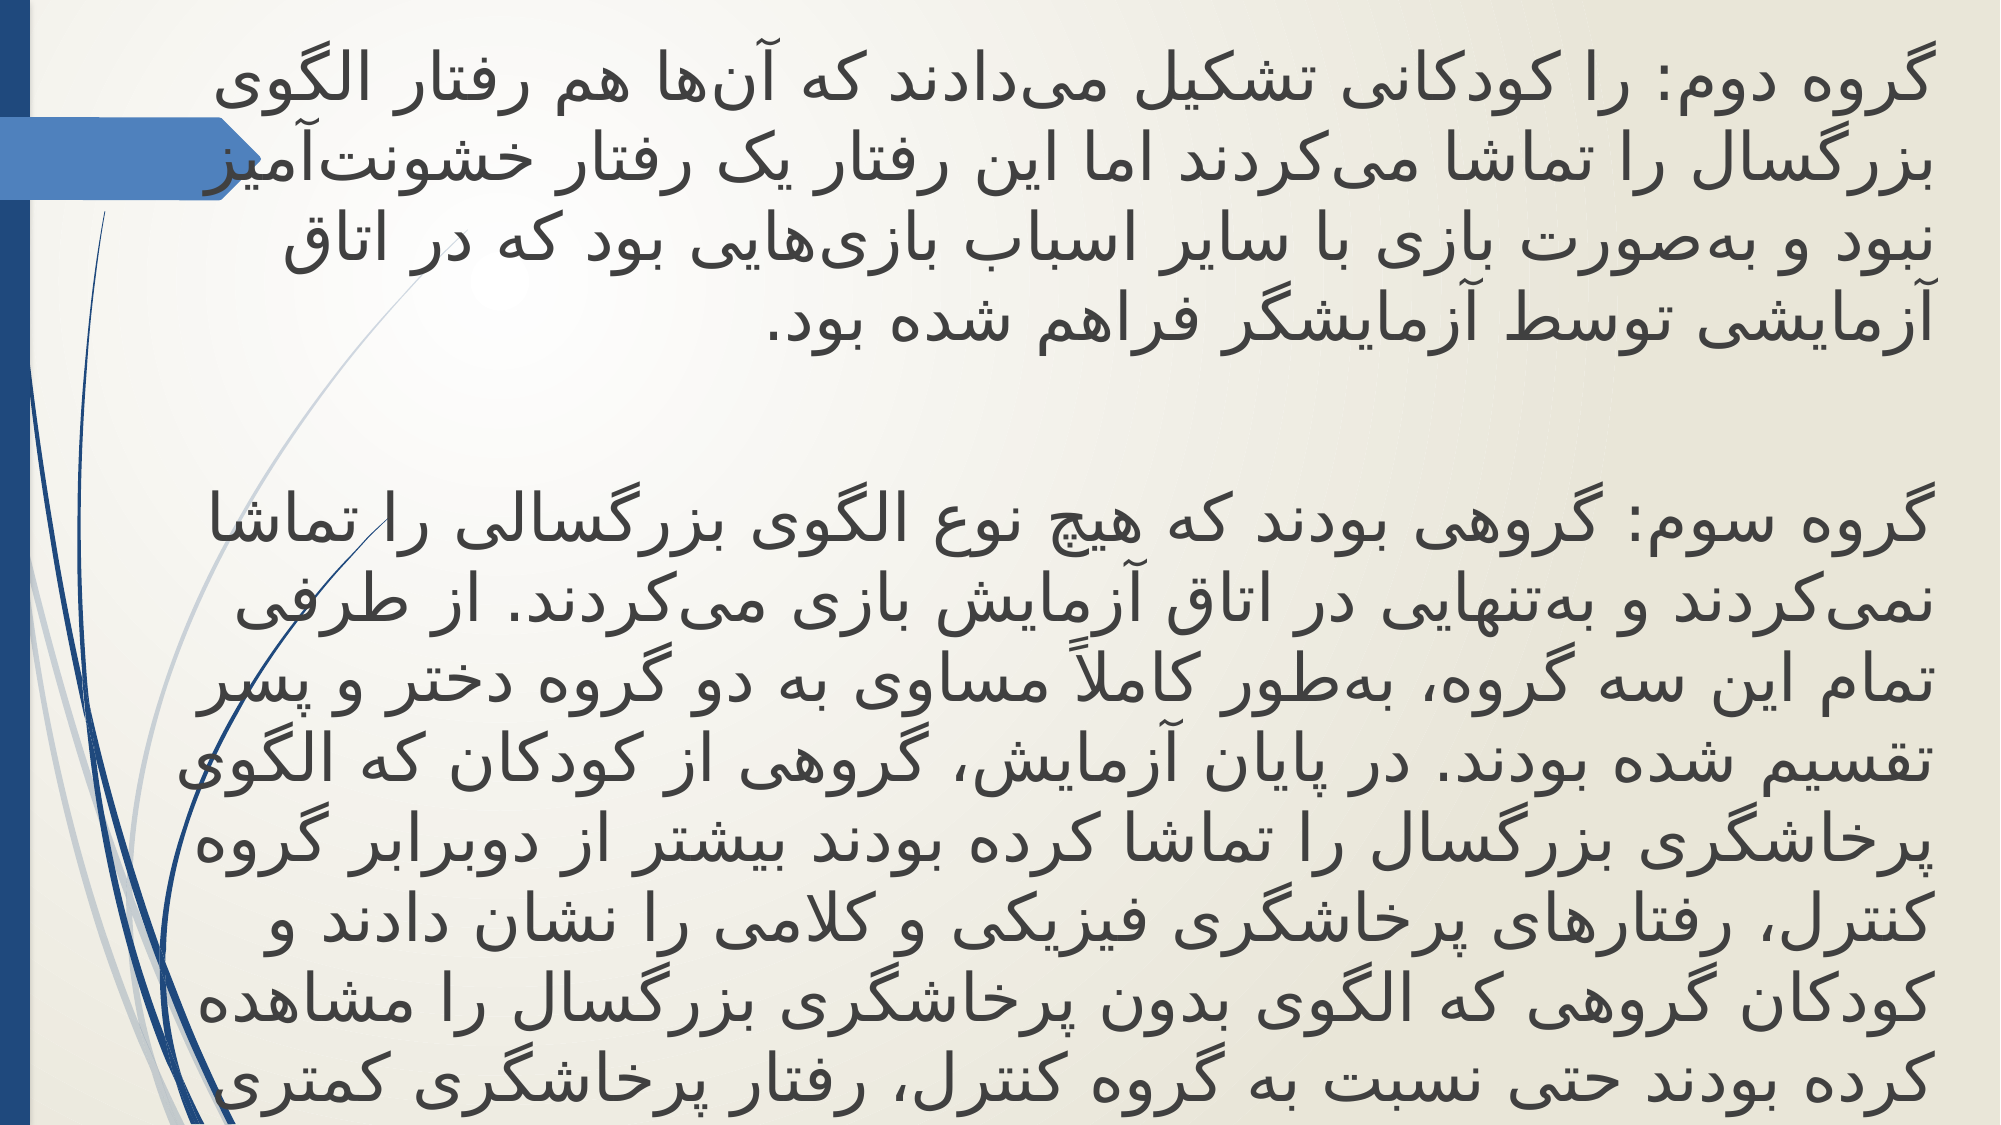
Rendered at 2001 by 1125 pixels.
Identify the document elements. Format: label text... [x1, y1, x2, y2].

list گروه دوم: را کودکانی تشکیل می‌دادند که آن‌ها هم رفتار الگوی بزرگسال را تماشا می‌کردند اما این رفتار یک رفتار خشونت‌آمیز نبود و به‌صورت بازی با سایر اسباب بازی‌هایی بود که در اتاق آزمایشی توسط آزمایشگر فراهم شده بود. گروه سوم: گروهی بودند که هیچ نوع الگوی بزرگسالی را تماشا نمی‌کردند و به‌تنهایی در اتاق آزمایش بازی می‌کردند. از طرفی تمام این سه گروه، به‌طور کاملاً مساوی به دو گروه دختر و پسر تقسیم شده بودند. در پایان آزمایش، گروهی از کودکان که الگوی پرخاشگری بزرگسال را تماشا کرده بودند بیشتر از دوبرابر گروه کنترل، رفتارهای پرخاشگری فیزیکی و کلامی را نشان دادند و کودکان گروهی که الگوی بدون پرخاشگری بزرگسال را مشاهده کرده بودند حتی نسبت به گروه کنترل، رفتار پرخاشگری کمتری نشان دادند. [119, 26, 1953, 1041]
